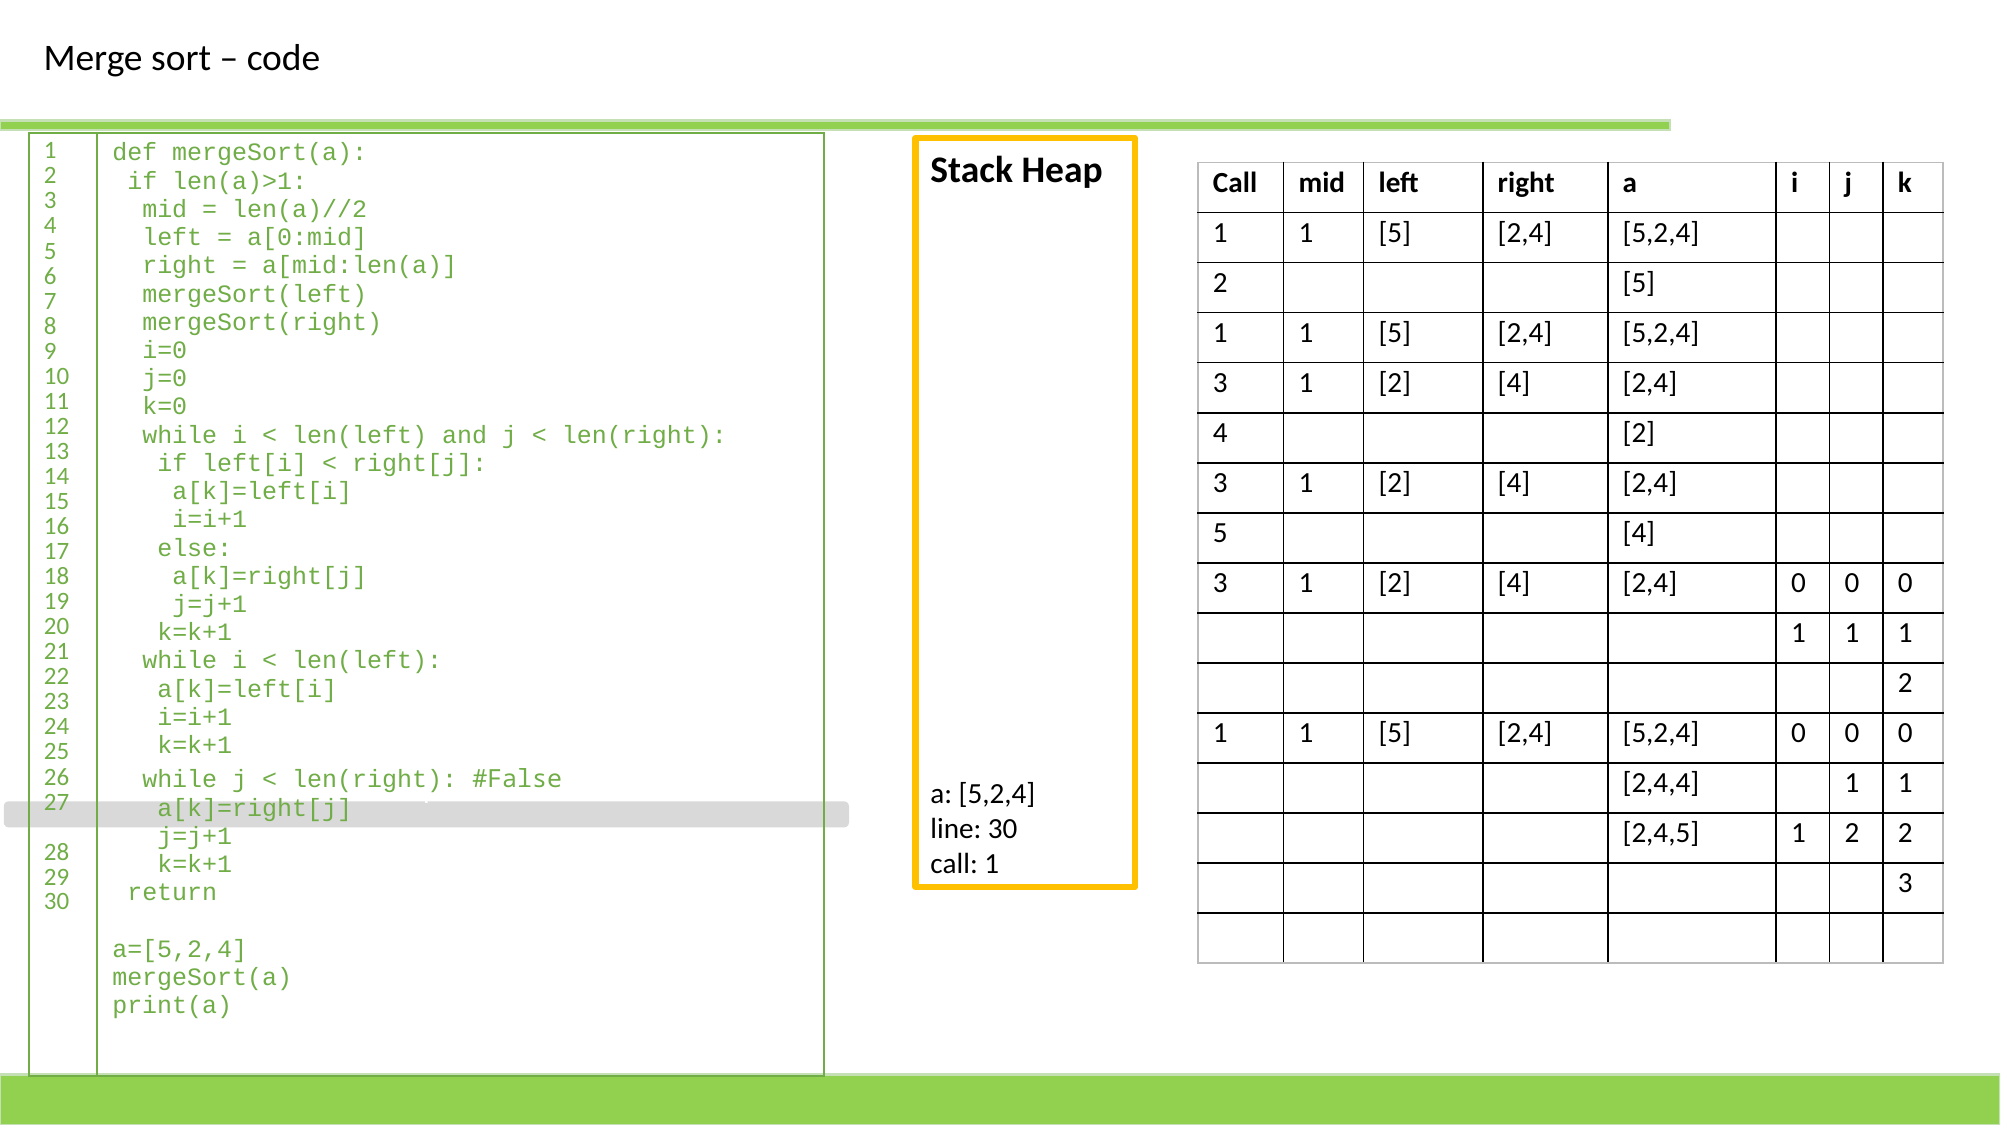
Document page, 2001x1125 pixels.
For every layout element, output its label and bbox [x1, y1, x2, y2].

table_cell [1884, 263, 1942, 312]
table_cell [1609, 714, 1775, 762]
table_cell [1364, 814, 1482, 862]
table_cell [1830, 464, 1882, 512]
table_cell [1199, 764, 1283, 812]
table_cell [1284, 213, 1363, 262]
table_cell [1364, 514, 1482, 562]
table_cell [1199, 213, 1283, 262]
table_cell [1484, 363, 1607, 412]
table_cell [1884, 914, 1942, 962]
table_cell [1884, 564, 1942, 612]
table_cell [1199, 363, 1283, 412]
table_cell [1609, 664, 1775, 712]
table_cell [1609, 464, 1775, 512]
table_cell [1609, 414, 1775, 462]
table_cell [1484, 764, 1607, 812]
table_cell [1199, 614, 1283, 662]
table_cell [1609, 564, 1775, 612]
table_cell [1830, 864, 1882, 912]
table_cell [1884, 814, 1942, 862]
table_cell [1884, 664, 1942, 712]
table_cell [1830, 213, 1882, 262]
text_box [3, 801, 28, 828]
table_cell [1777, 414, 1829, 462]
table_cell [1830, 914, 1882, 962]
table_header [1884, 163, 1942, 212]
table_cell [1484, 714, 1607, 762]
table_cell [1884, 414, 1942, 462]
table_cell [1484, 514, 1607, 562]
table_header [1284, 163, 1363, 212]
table_cell [1777, 363, 1829, 412]
table_cell [1484, 313, 1607, 362]
table_cell [1364, 414, 1482, 462]
table_cell [1830, 363, 1882, 412]
table_cell [1364, 564, 1482, 612]
table_cell [1484, 864, 1607, 912]
table_cell [1199, 714, 1283, 762]
table_cell [1609, 363, 1775, 412]
table_cell [1830, 764, 1882, 812]
table_cell [1830, 814, 1882, 862]
text_box [915, 137, 1135, 888]
table_cell [1777, 564, 1829, 612]
table_cell [1777, 614, 1829, 662]
table_cell [1830, 313, 1882, 362]
table_cell [1830, 414, 1882, 462]
text_box [28, 25, 1072, 86]
table_cell [1777, 764, 1829, 812]
table_header [1199, 163, 1283, 212]
table_cell [1364, 864, 1482, 912]
table_cell [1364, 213, 1482, 262]
table_cell [1199, 864, 1283, 912]
table_cell [1364, 313, 1482, 362]
table_cell [1777, 864, 1829, 912]
table_cell [1609, 864, 1775, 912]
table_cell [1484, 464, 1607, 512]
table_cell [1609, 313, 1775, 362]
table_cell [1364, 363, 1482, 412]
table_cell [1609, 614, 1775, 662]
table_cell [1884, 514, 1942, 562]
table_cell [1777, 664, 1829, 712]
table_cell [1777, 814, 1829, 862]
table_cell [1609, 514, 1775, 562]
table_cell [1884, 864, 1942, 912]
table_cell [1284, 764, 1363, 812]
table_cell [1830, 664, 1882, 712]
table_cell [1484, 664, 1607, 712]
table_cell [1284, 664, 1363, 712]
table_cell [1364, 263, 1482, 312]
table_cell [1830, 514, 1882, 562]
table_header [1609, 163, 1775, 212]
table_cell [1484, 263, 1607, 312]
table_cell [1830, 614, 1882, 662]
table_cell [1830, 714, 1882, 762]
table_header [1830, 163, 1882, 212]
table_cell [1484, 414, 1607, 462]
table_cell [1830, 564, 1882, 612]
table_cell [1364, 464, 1482, 512]
table_header [30, 134, 96, 1075]
table_cell [1284, 464, 1363, 512]
text_box [825, 801, 850, 828]
table_cell [1777, 263, 1829, 312]
table_cell [1284, 614, 1363, 662]
table_cell [1199, 414, 1283, 462]
table_cell [1484, 213, 1607, 262]
table_cell [1284, 914, 1363, 962]
table_cell [1884, 714, 1942, 762]
table_cell [1777, 514, 1829, 562]
table_cell [1199, 514, 1283, 562]
table_cell [1284, 864, 1363, 912]
table_cell [1484, 614, 1607, 662]
table_cell [1199, 464, 1283, 512]
table_cell [1284, 814, 1363, 862]
table_header [1777, 163, 1829, 212]
table_cell [1199, 313, 1283, 362]
table_cell [1484, 564, 1607, 612]
table_cell [1284, 514, 1363, 562]
table_header [1364, 163, 1482, 212]
table_cell [1199, 814, 1283, 862]
table_cell [1284, 263, 1363, 312]
table_cell [1284, 414, 1363, 462]
table_cell [1884, 764, 1942, 812]
table_header [98, 134, 823, 1075]
table_cell [1609, 213, 1775, 262]
table_cell [1609, 764, 1775, 812]
table_cell [1199, 914, 1283, 962]
table_cell [1199, 263, 1283, 312]
table_cell [1777, 714, 1829, 762]
table_header [1484, 163, 1607, 212]
table_cell [1777, 914, 1829, 962]
table_cell [1284, 363, 1363, 412]
table_cell [1830, 263, 1882, 312]
table_cell [1199, 564, 1283, 612]
table_cell [1284, 714, 1363, 762]
table_cell [1364, 614, 1482, 662]
table_cell [1777, 213, 1829, 262]
table_cell [1777, 464, 1829, 512]
table_cell [1364, 764, 1482, 812]
table_cell [1284, 313, 1363, 362]
table_cell [1199, 664, 1283, 712]
table_cell [1484, 814, 1607, 862]
table_cell [1884, 313, 1942, 362]
table_cell [1609, 814, 1775, 862]
table_cell [1884, 614, 1942, 662]
table_cell [1284, 564, 1363, 612]
table_cell [1609, 263, 1775, 312]
table_cell [1364, 714, 1482, 762]
table_cell [1484, 914, 1607, 962]
table_cell [1884, 363, 1942, 412]
table_cell [1364, 664, 1482, 712]
table_cell [1884, 464, 1942, 512]
table_cell [1777, 313, 1829, 362]
table_cell [1884, 213, 1942, 262]
table_cell [1609, 914, 1775, 962]
table_cell [1364, 914, 1482, 962]
